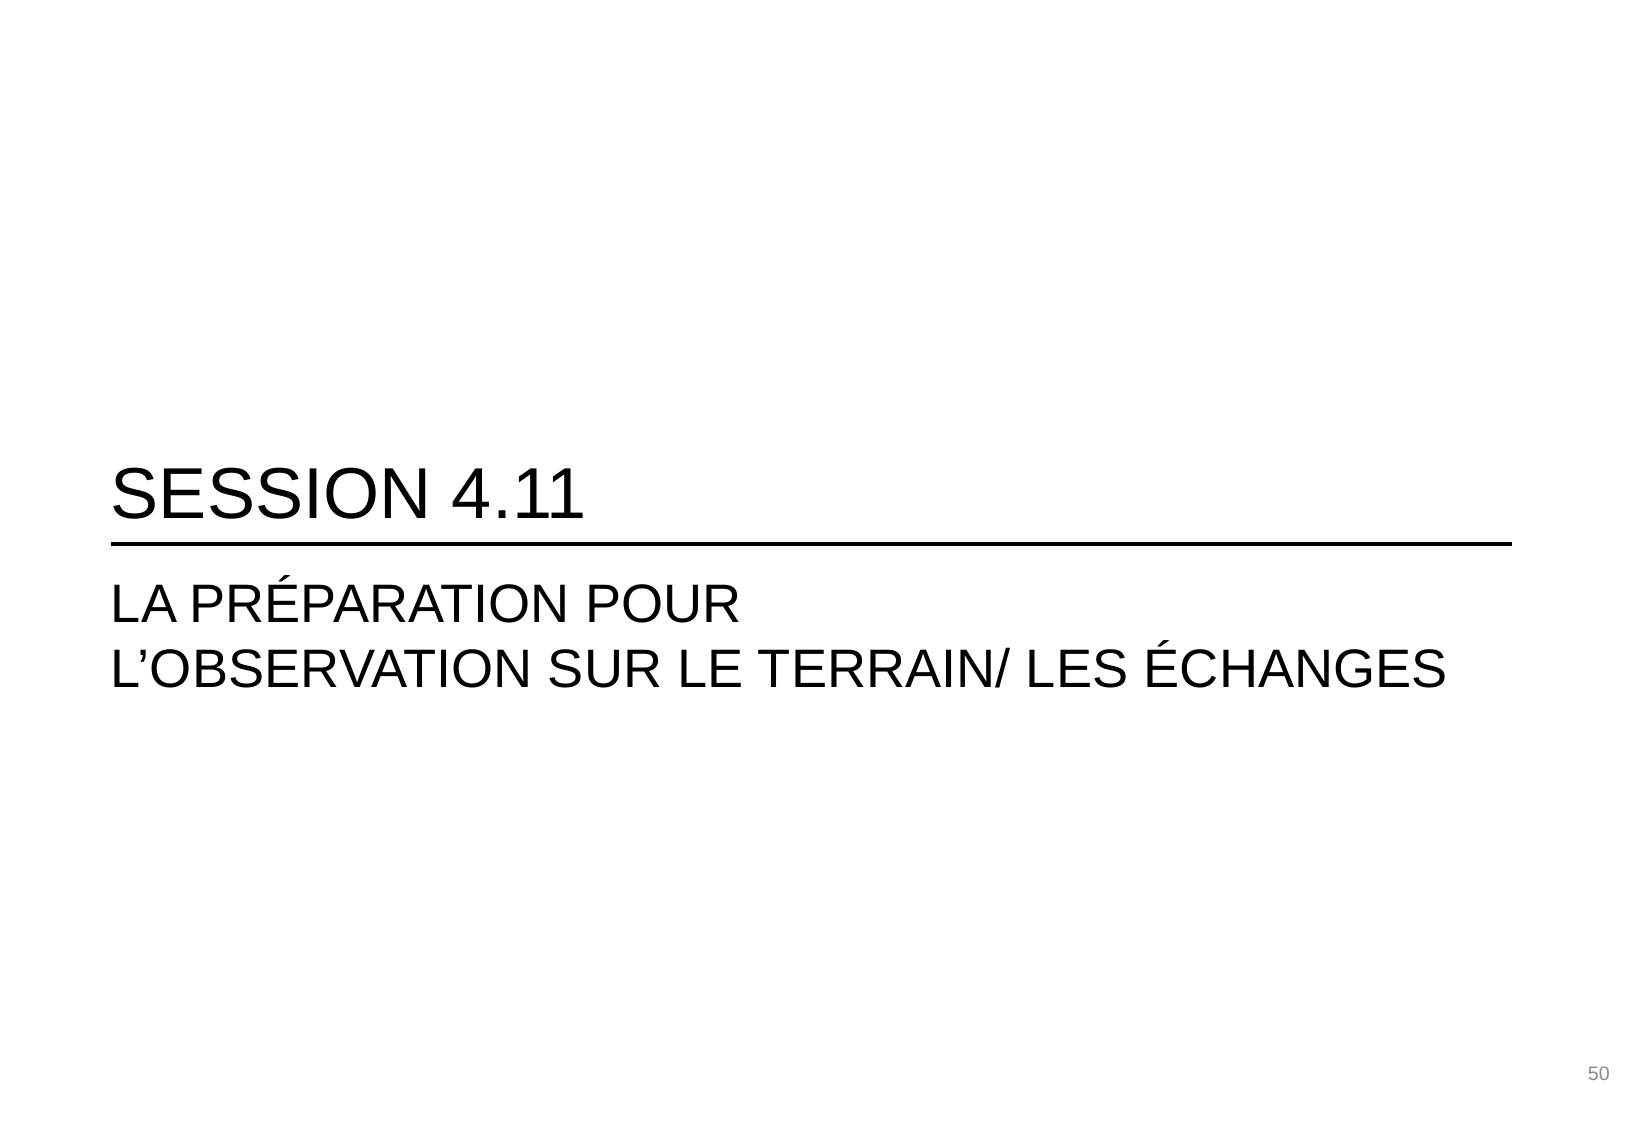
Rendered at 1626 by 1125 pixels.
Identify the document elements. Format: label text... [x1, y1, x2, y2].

slide_number 50 [1297, 1042, 1625, 1103]
title Session 4.11 [110, 320, 1513, 542]
list La préparation pour l’observation sur le terrain/ les échanges [110, 568, 1513, 713]
